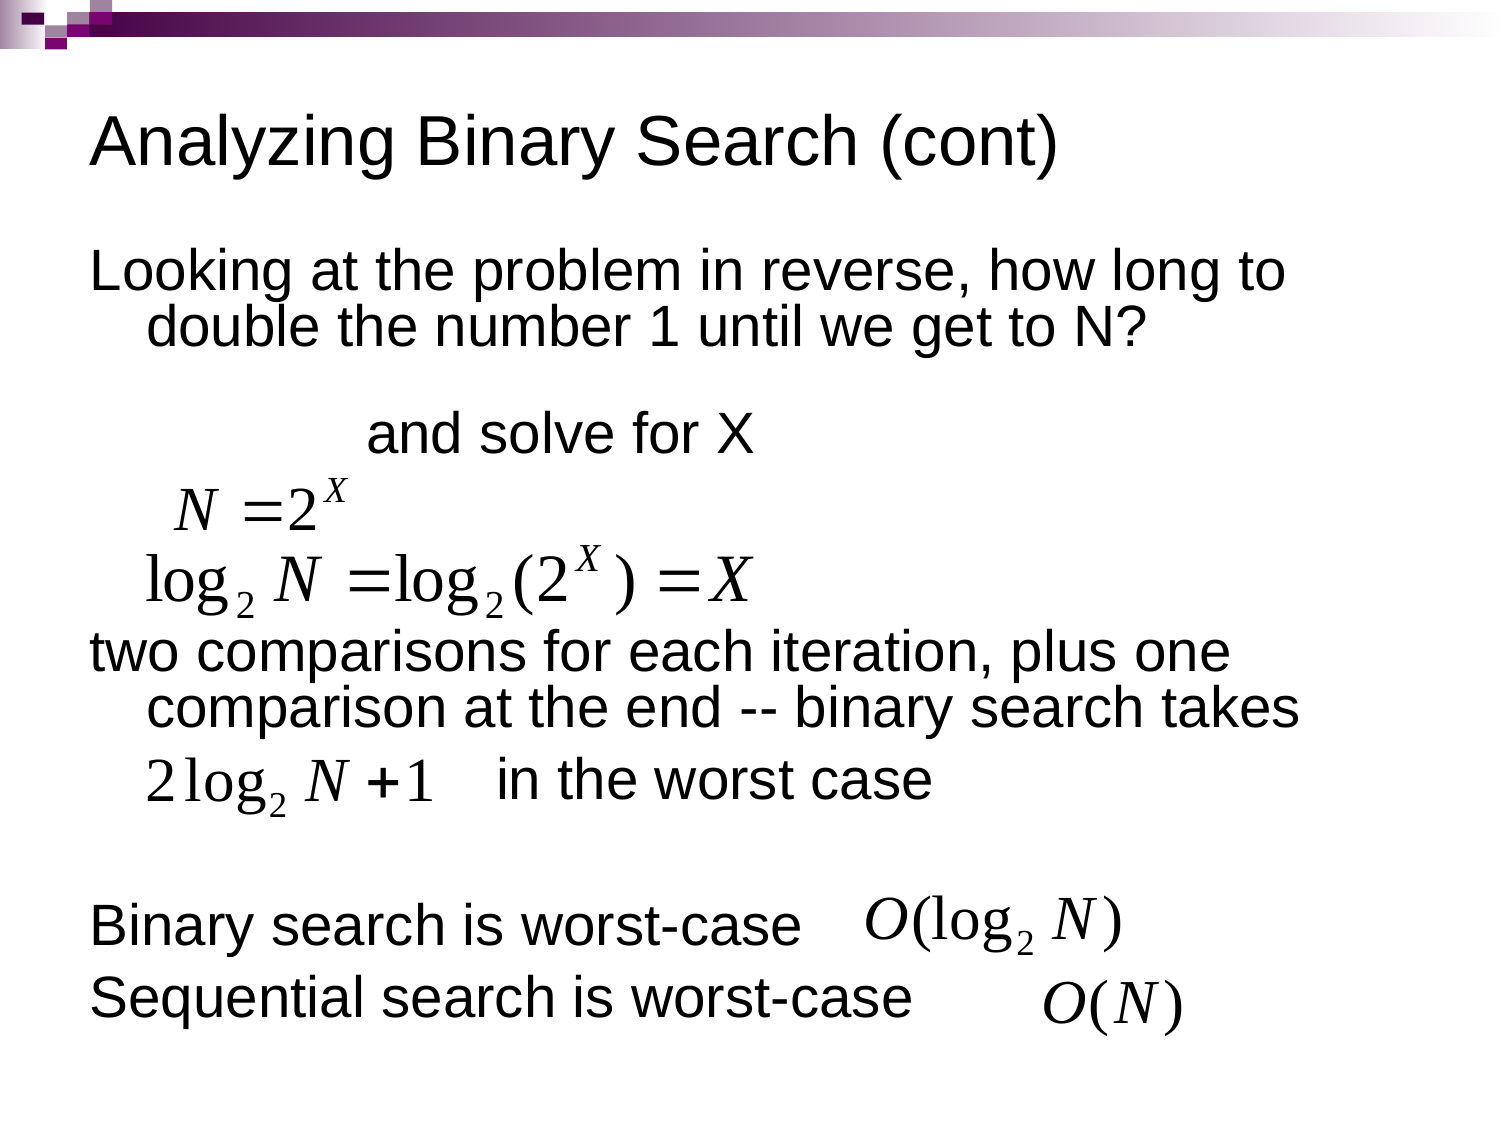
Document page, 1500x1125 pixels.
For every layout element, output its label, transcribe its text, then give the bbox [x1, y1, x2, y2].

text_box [856, 877, 1136, 967]
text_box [136, 528, 774, 630]
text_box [1033, 966, 1197, 1050]
title Analyzing Binary Search (cont) [75, 75, 1425, 200]
list Looking at the problem in reverse, how long to double the number 1 until we get to N? and solve for X two comparisons for each iteration, plus one comparison at the end -- binary search takes in the worst case Binary search is worst-case Sequential search is worst-case [75, 237, 1425, 1050]
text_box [136, 738, 443, 828]
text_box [162, 462, 363, 528]
